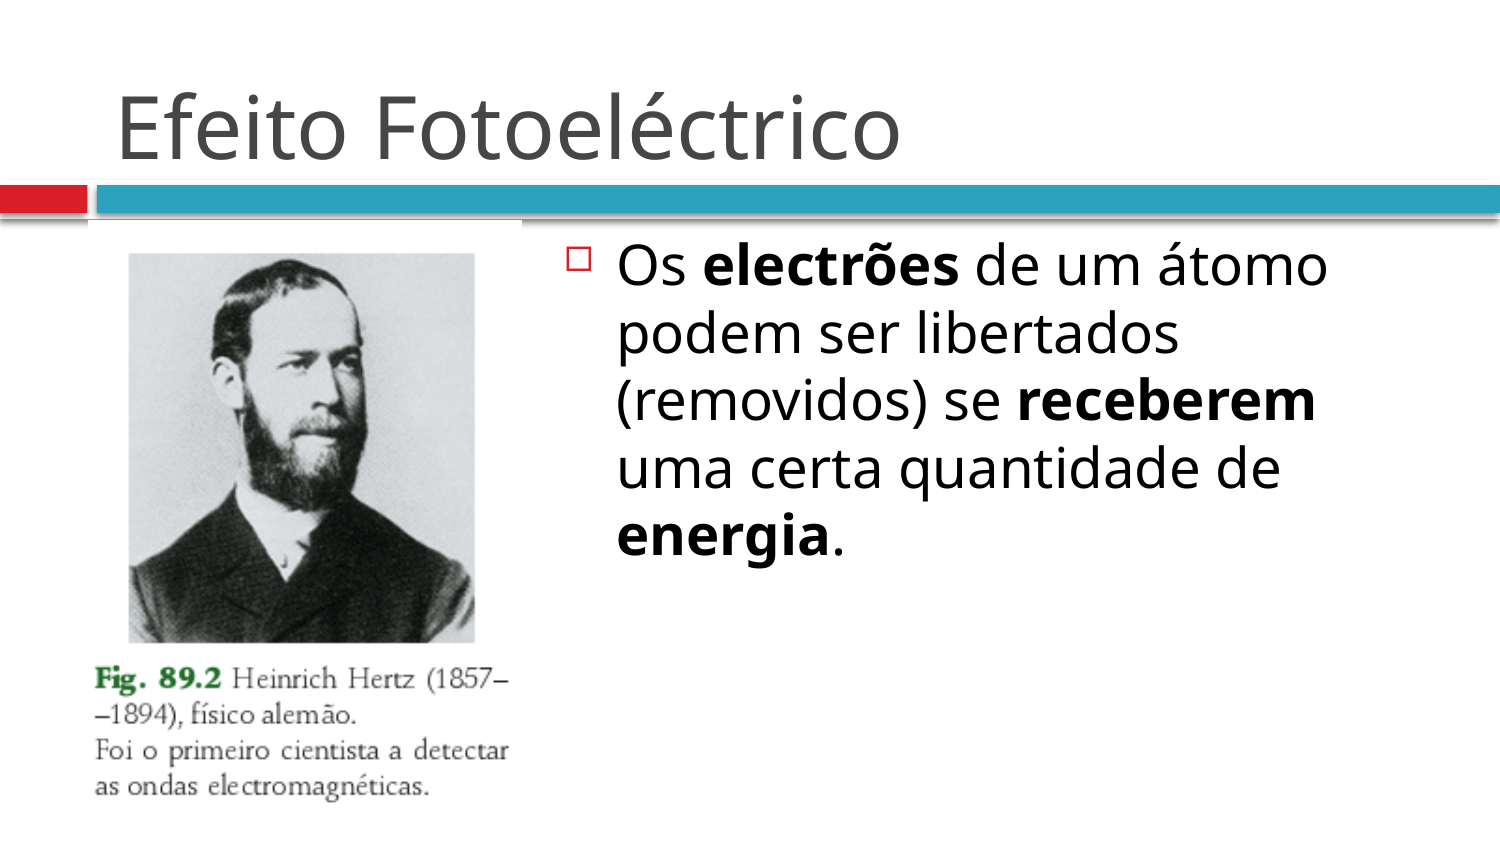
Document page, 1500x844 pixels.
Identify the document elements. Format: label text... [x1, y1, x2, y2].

list Os electrões de um átomo podem ser libertados (removidos) se receberem uma certa quantidade de energia. [549, 221, 1412, 759]
title Efeito Fotoeléctrico [99, 19, 1438, 185]
picture [88, 220, 523, 829]
